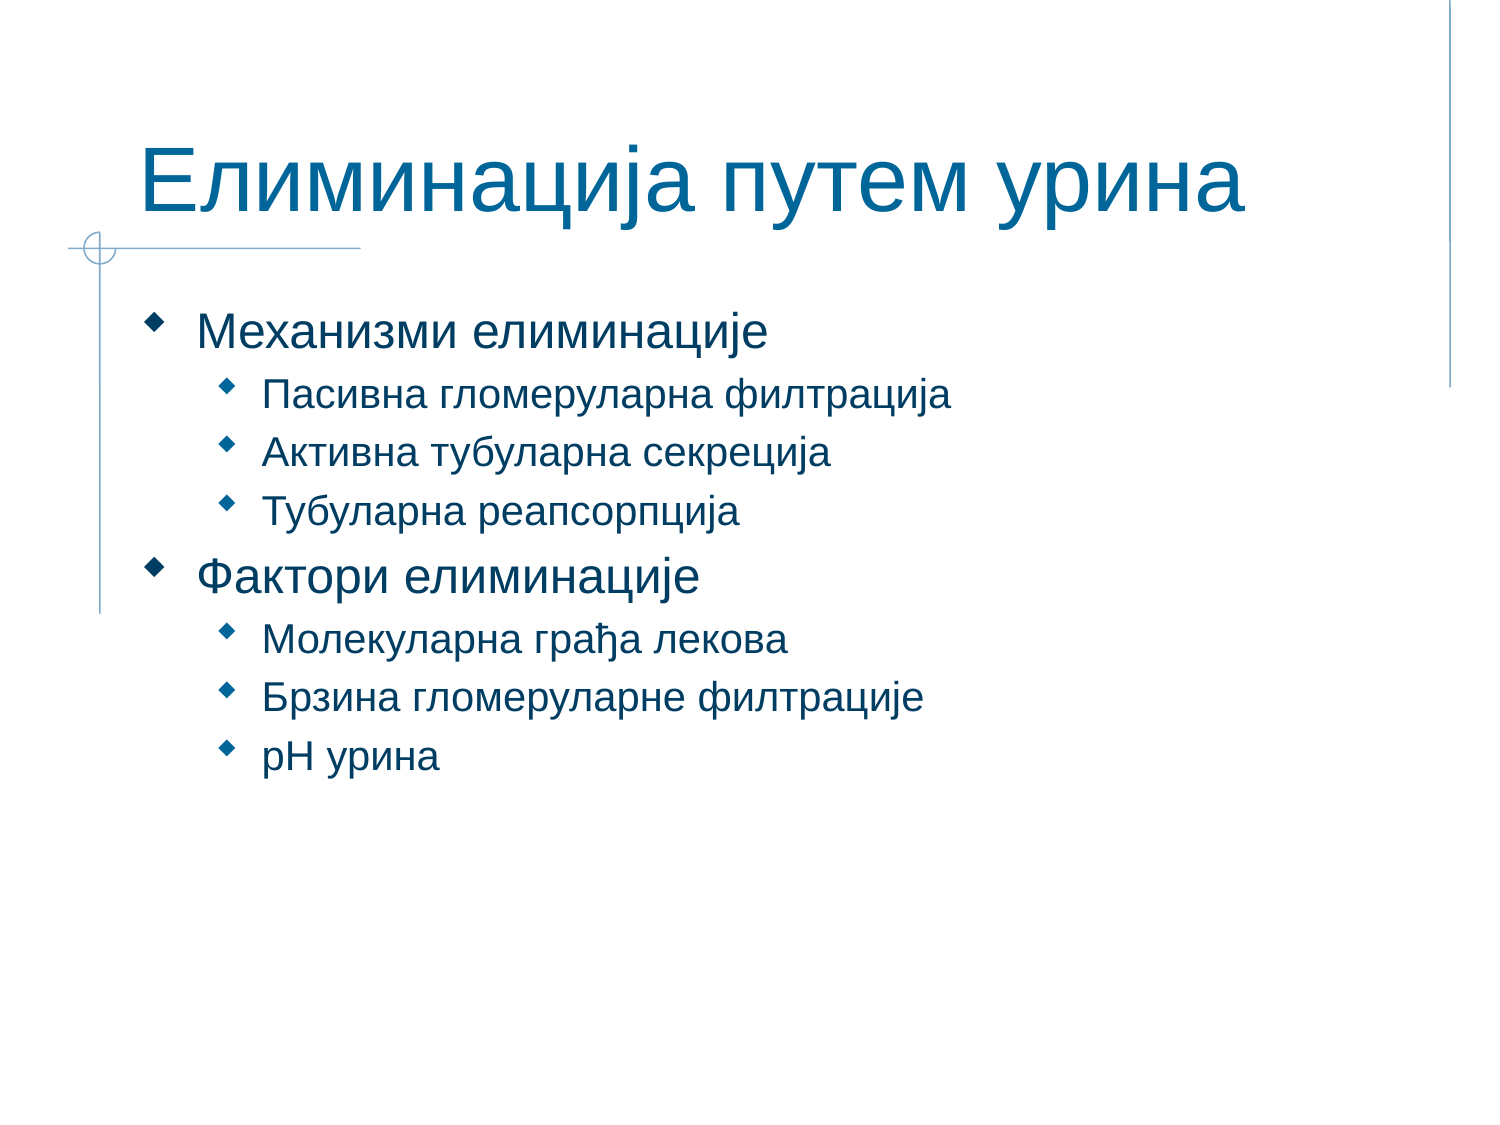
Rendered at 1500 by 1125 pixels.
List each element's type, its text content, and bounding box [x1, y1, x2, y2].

title Елиминација путем урина [123, 49, 1400, 238]
list Механизми елиминације Пасивна гломеруларна филтрација Активна тубуларна секреција Тубуларна реапсорпција Фактори елиминације Молекуларна грађа лекова Брзина гломеруларне филтрације рН урина [124, 290, 1400, 1026]
